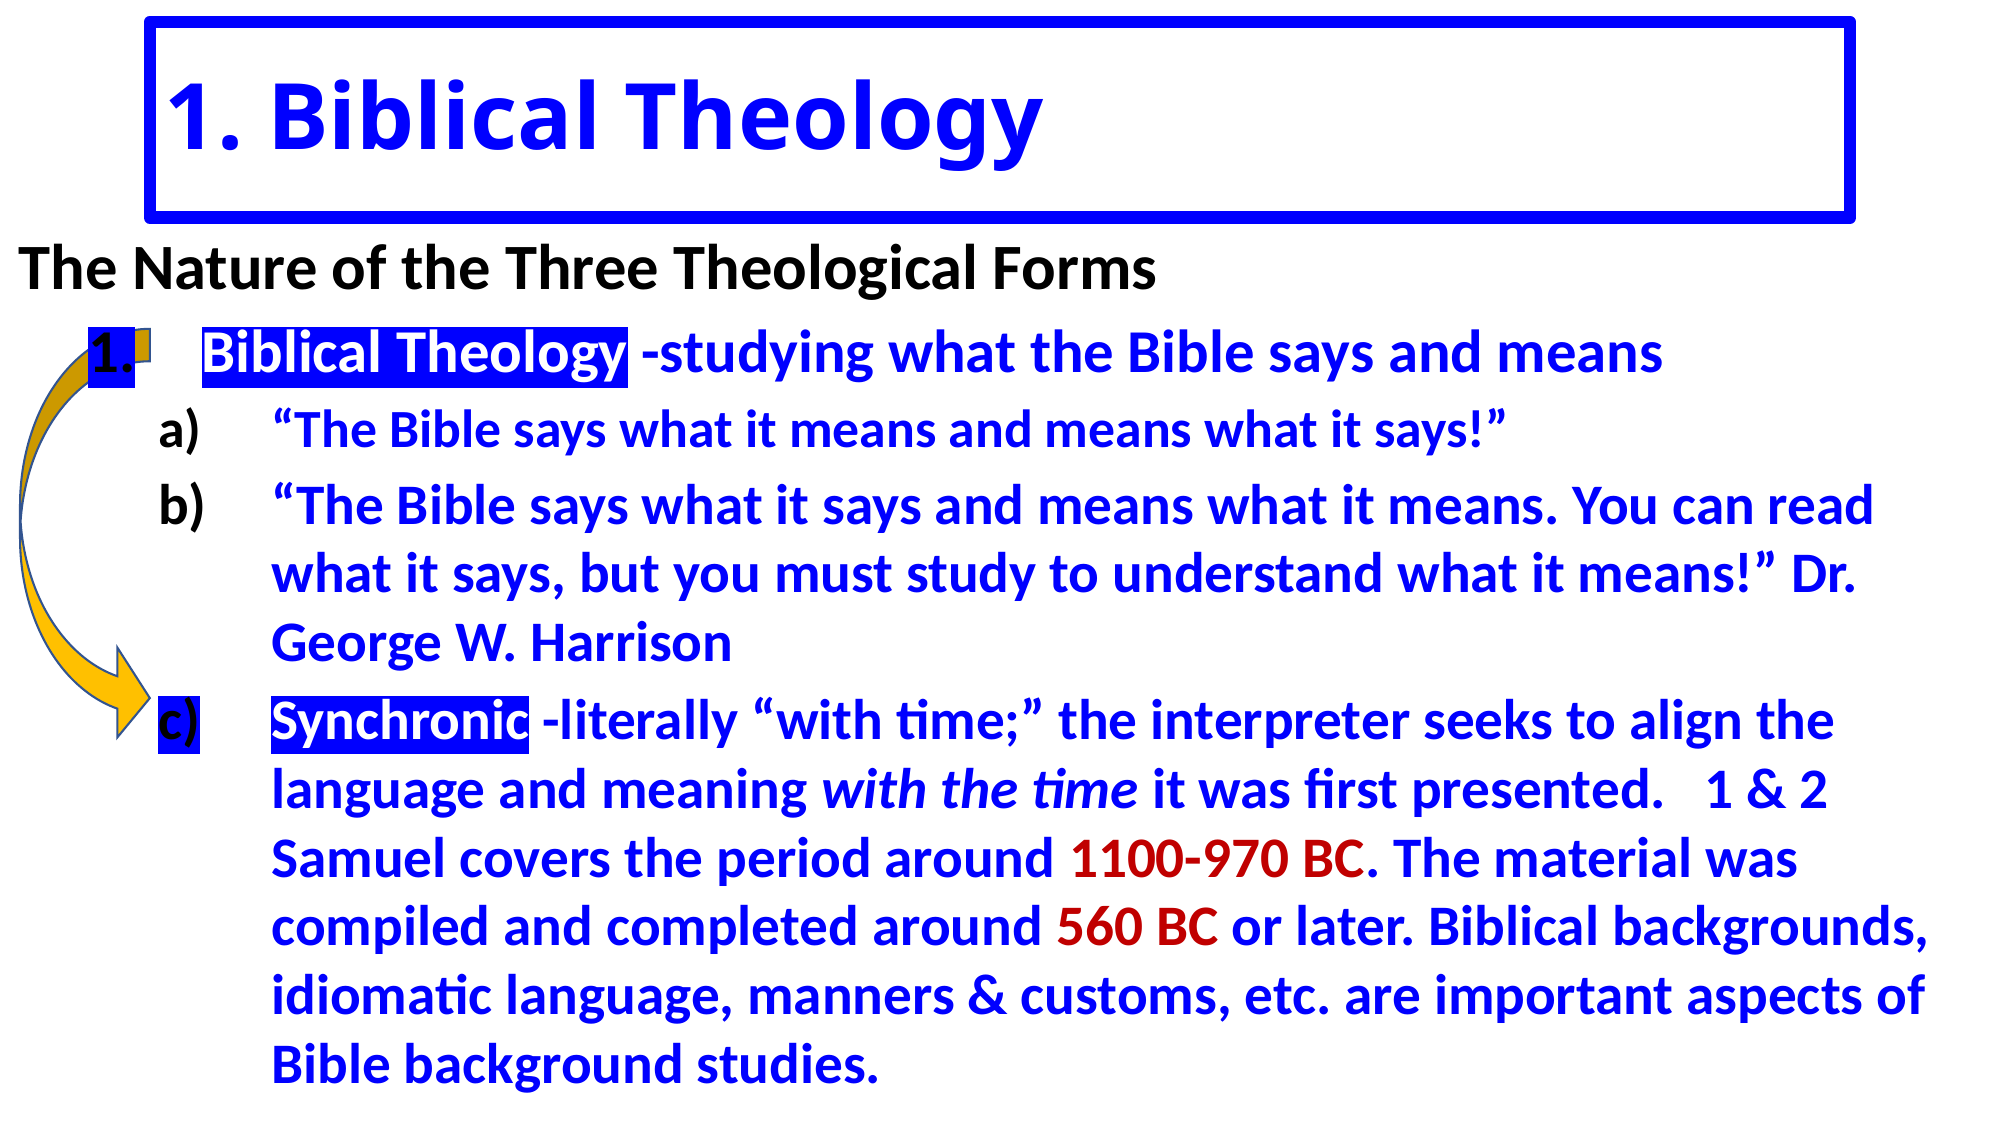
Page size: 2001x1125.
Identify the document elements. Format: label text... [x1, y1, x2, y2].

title 1. Biblical Theology [149, 22, 1851, 218]
text_box The Nature of the Three Theological Forms Biblical Theology -studying what the Bible says and means “The Bible says what it means and means what it says!” “The Bible says what it says and means what it means. You can read what it says, but you must study to understand what it means!” Dr. George W. Harrison Synchronic -literally “with time;” the interpreter seeks to align the language and meaning with the time it was first presented. 1 & 2 Samuel covers the period around 1100-970 BC. The material was compiled and completed around 560 BC or later. Biblical backgrounds, idiomatic language, manners & customs, etc. are important aspects of Bible background studies. [3, 217, 1980, 1103]
